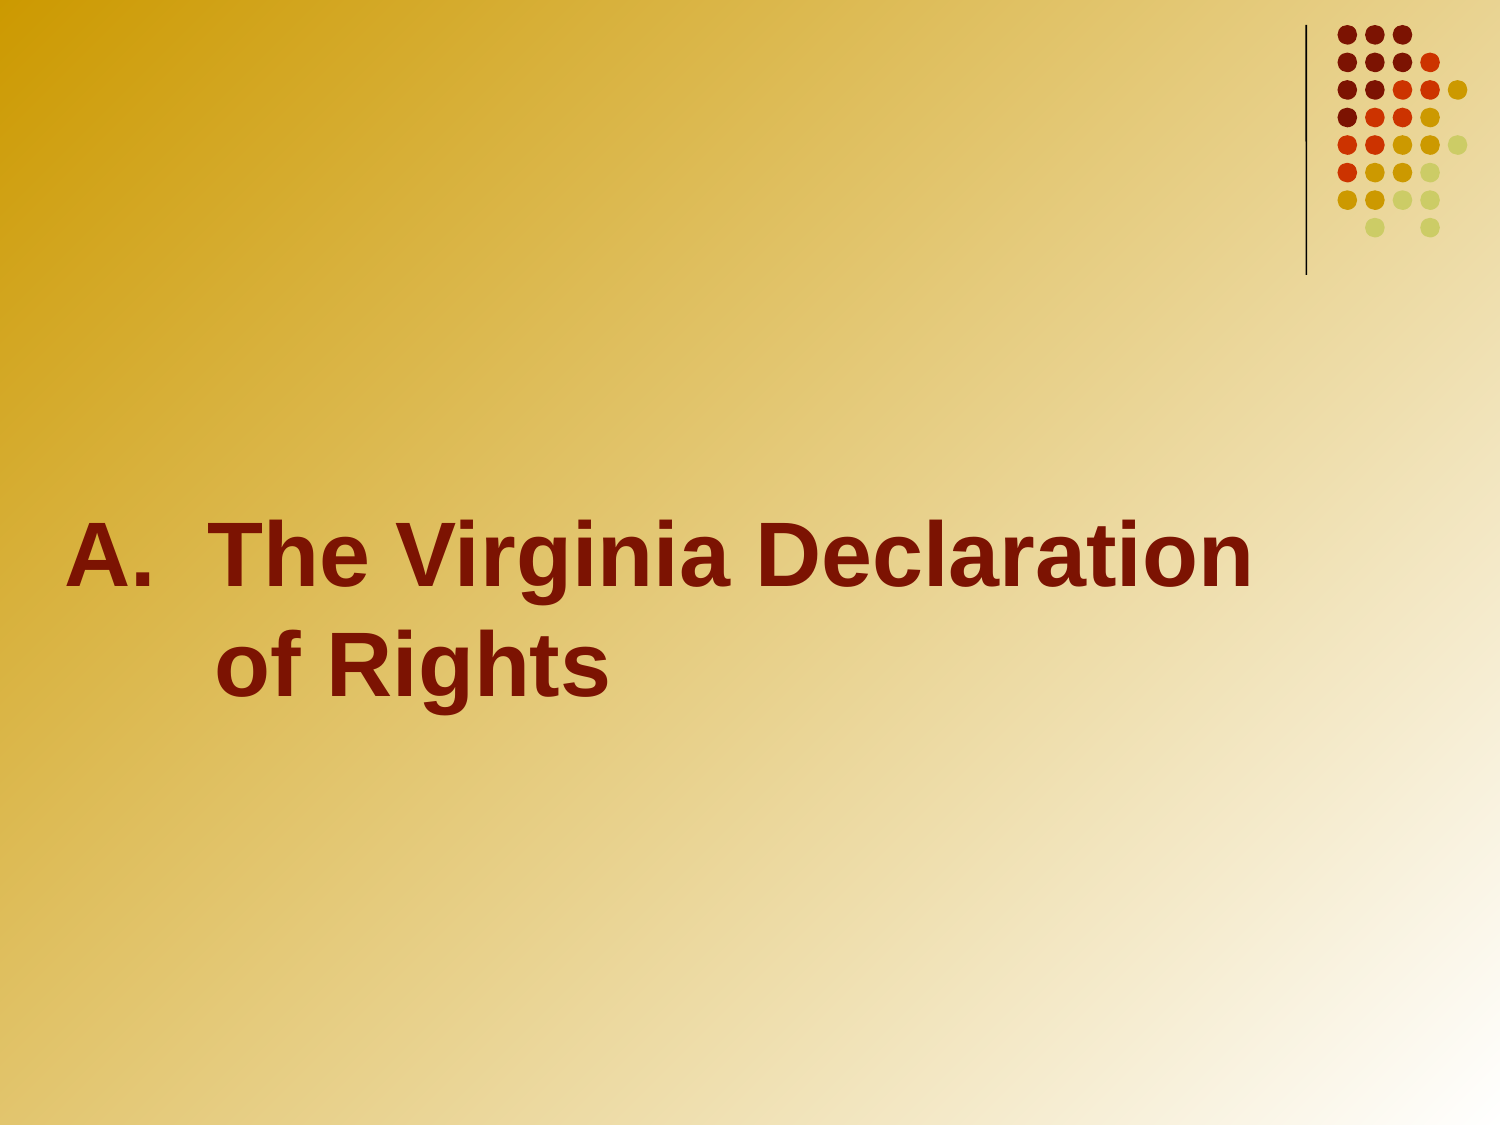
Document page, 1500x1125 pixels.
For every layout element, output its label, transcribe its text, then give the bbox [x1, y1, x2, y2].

text_box A. The Virginia Declaration of Rights [50, 487, 1363, 723]
